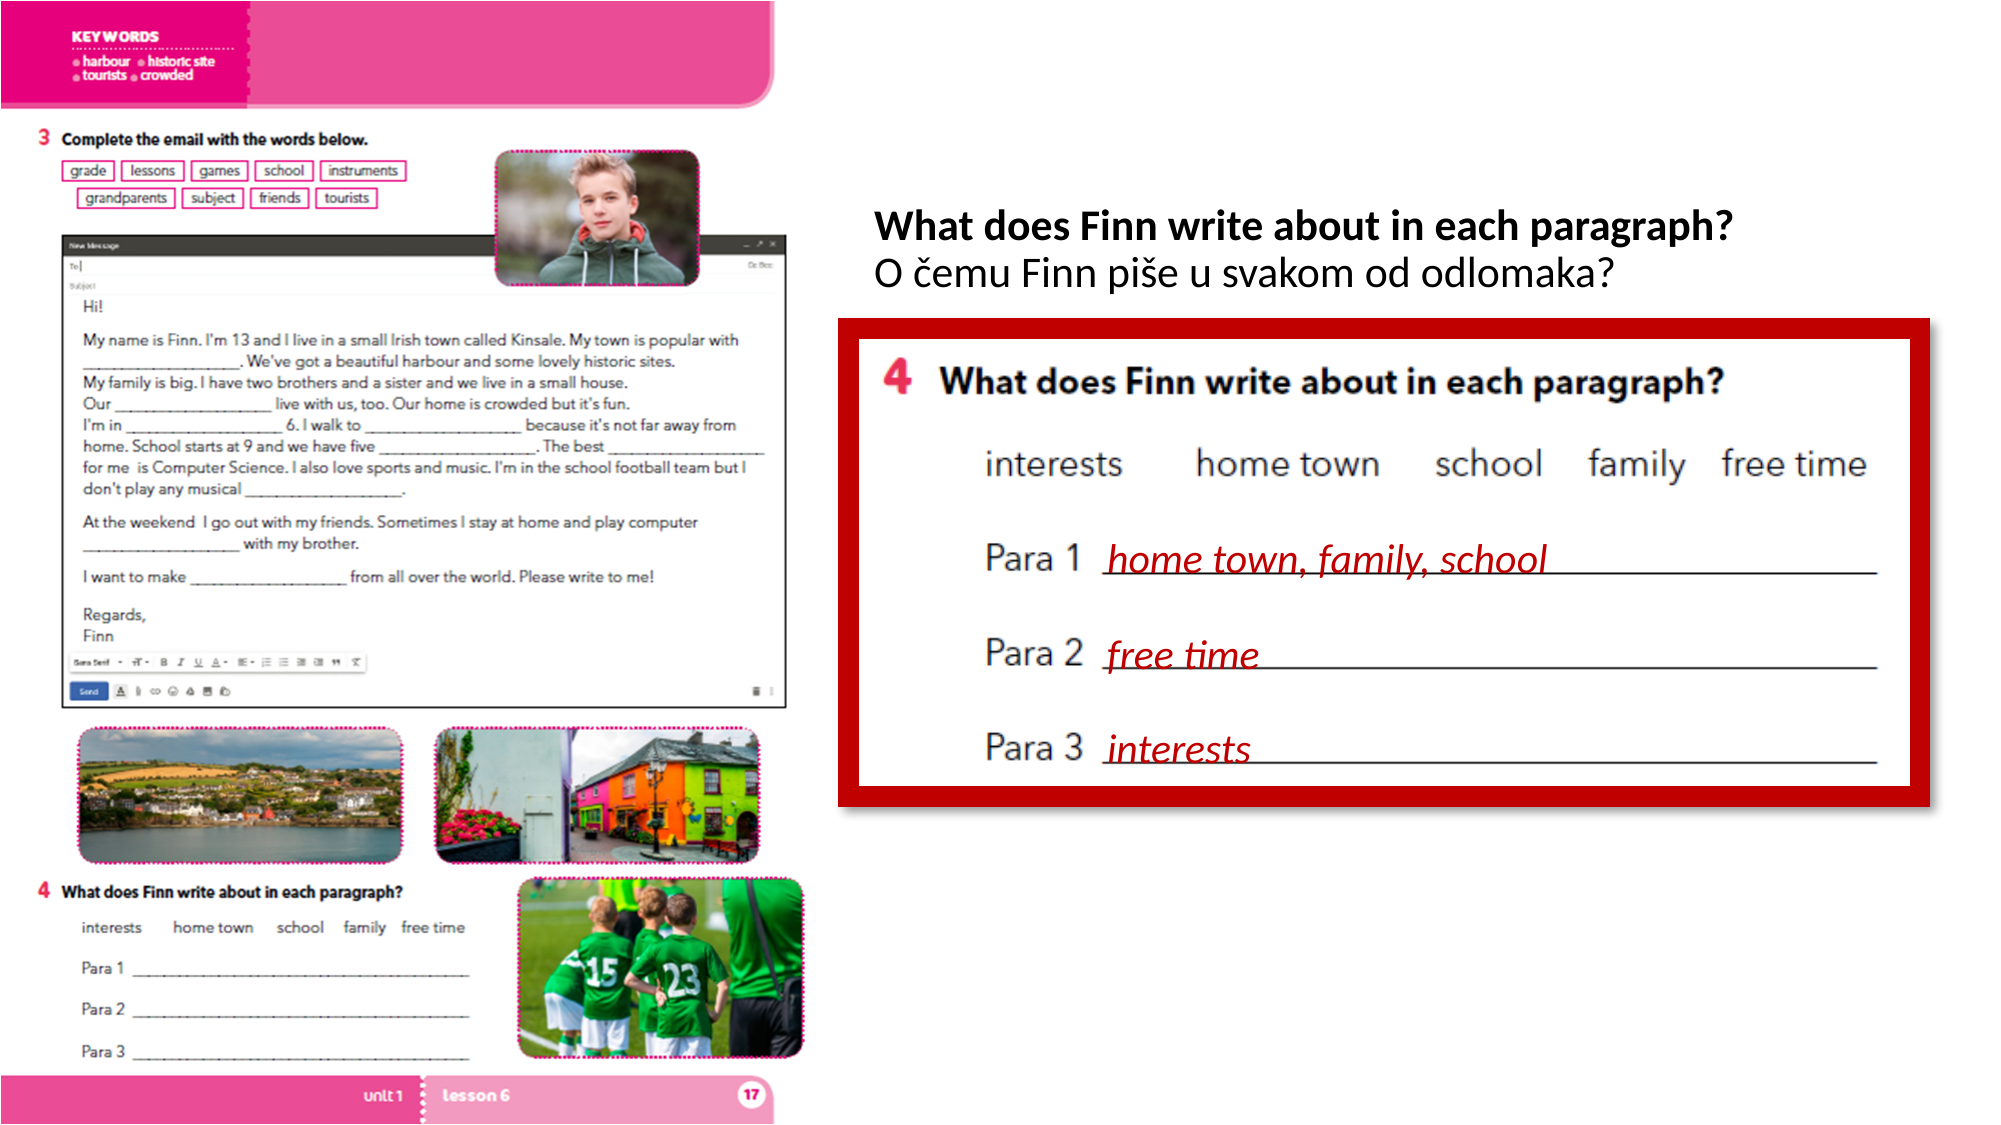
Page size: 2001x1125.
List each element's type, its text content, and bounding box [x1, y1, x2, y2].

text_box What does Finn write about in each paragraph? O čemu Finn piše u svakom od odlomaka? [859, 195, 1953, 1125]
picture [1, 1, 841, 1124]
picture [859, 338, 1910, 786]
